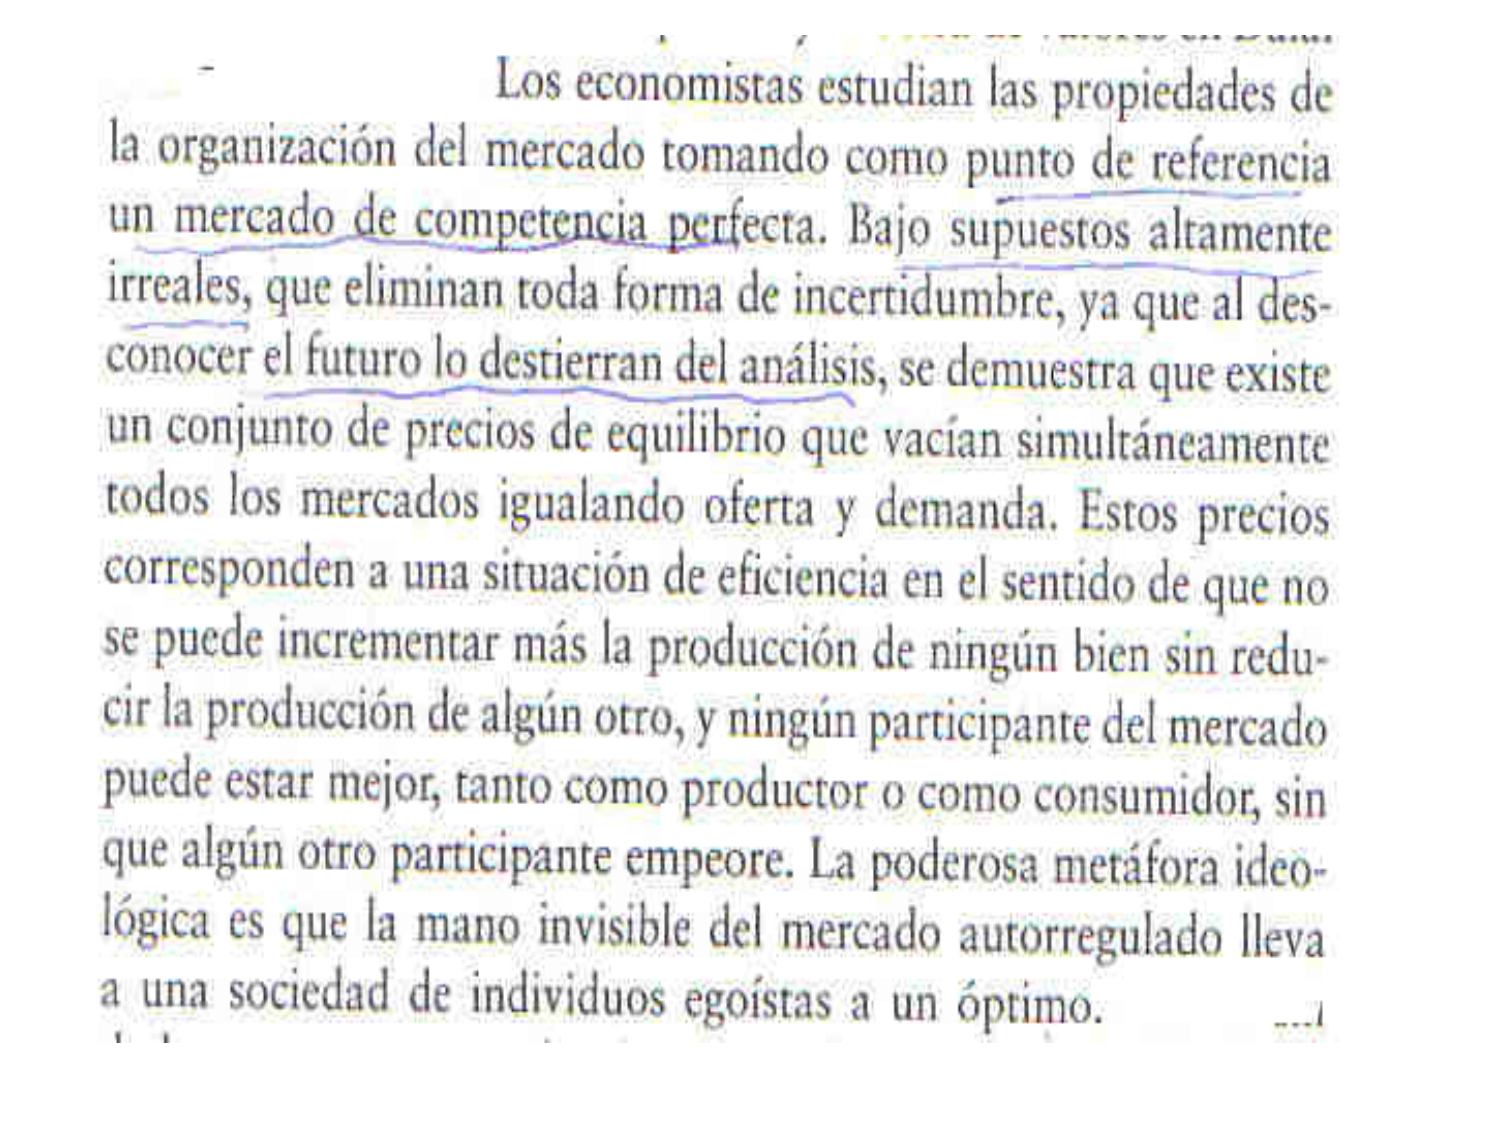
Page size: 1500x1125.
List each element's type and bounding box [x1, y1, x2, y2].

picture [81, 34, 1360, 1044]
